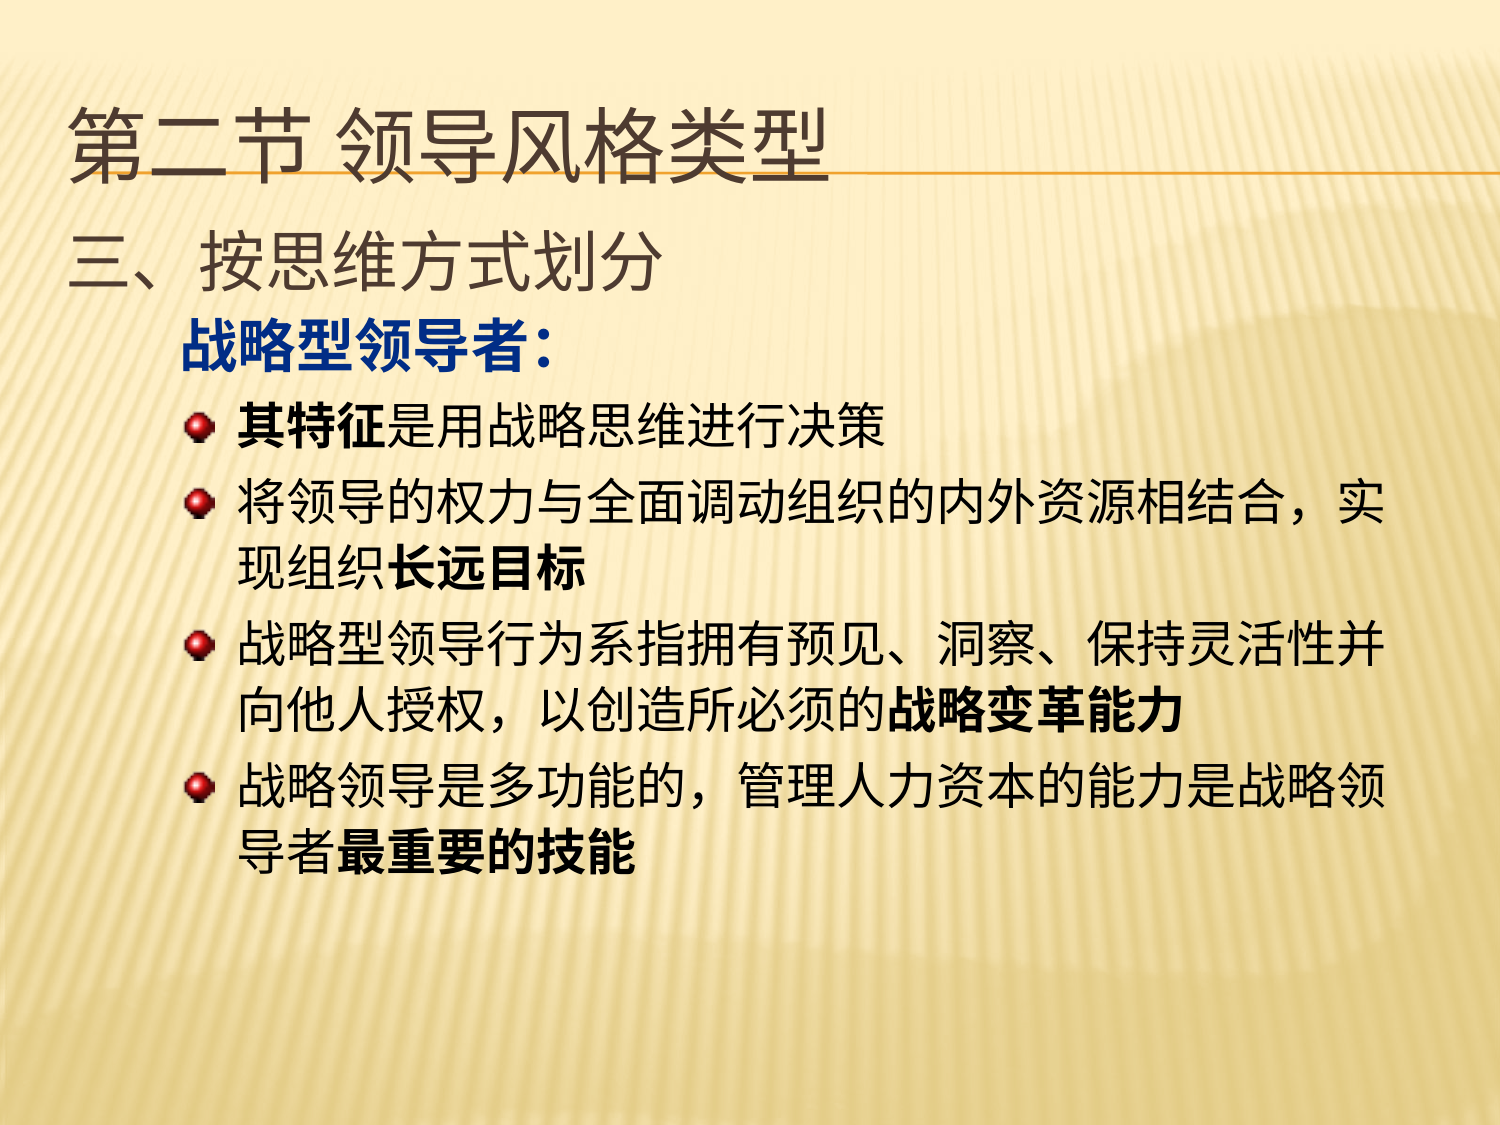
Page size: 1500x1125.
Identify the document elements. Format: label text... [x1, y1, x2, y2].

list 三、按思维方式划分 [49, 212, 1476, 346]
title 第二节 领导风格类型 [50, 75, 1475, 212]
text_box 战略型领导者： 其特征是用战略思维进行决策 将领导的权力与全面调动组织的内外资源相结合，实现组织长远目标 战略型领导行为系指拥有预见、洞察、保持灵活性并向他人授权，以创造所必须的战略变革能力 战略领导是多功能的，管理人力资本的能力是战略领导者最重要的技能 [164, 294, 1421, 909]
picture [179, 625, 215, 661]
picture [179, 483, 215, 519]
picture [179, 407, 215, 443]
picture [179, 767, 215, 803]
